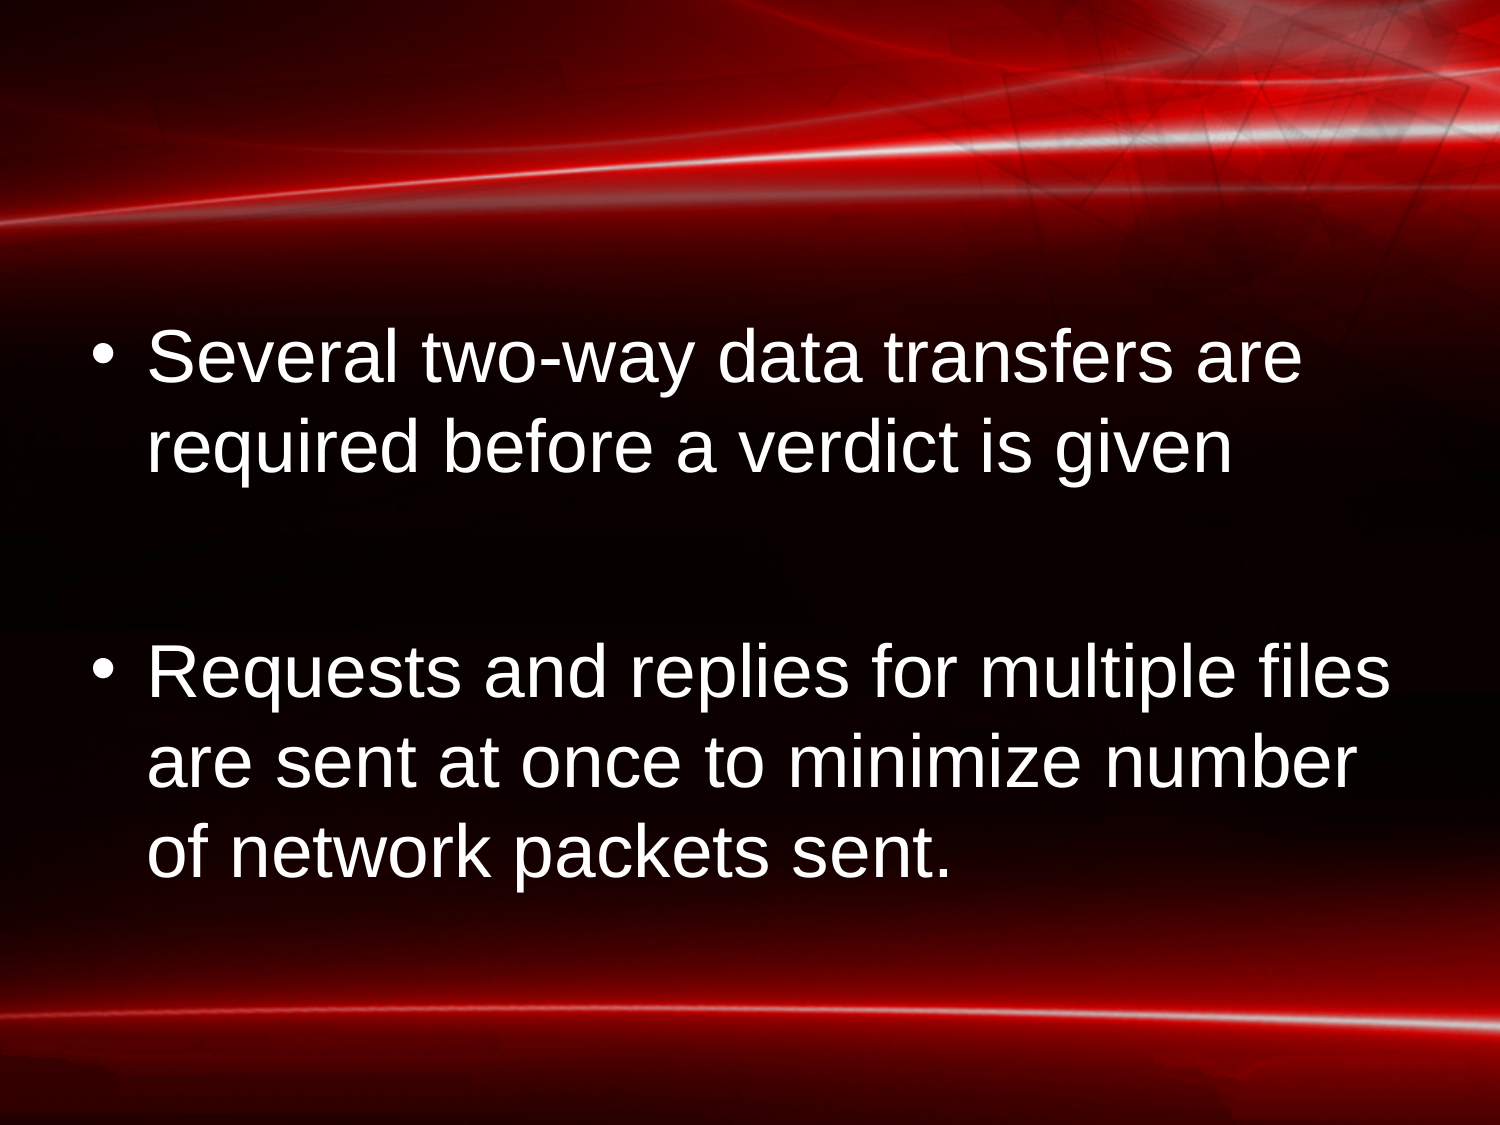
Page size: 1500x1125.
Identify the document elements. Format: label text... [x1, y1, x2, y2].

picture [0, 0, 1500, 1125]
list Several two-way data transfers are required before a verdict is given Requests and replies for multiple files are sent at once to minimize number of network packets sent. [74, 299, 1426, 913]
